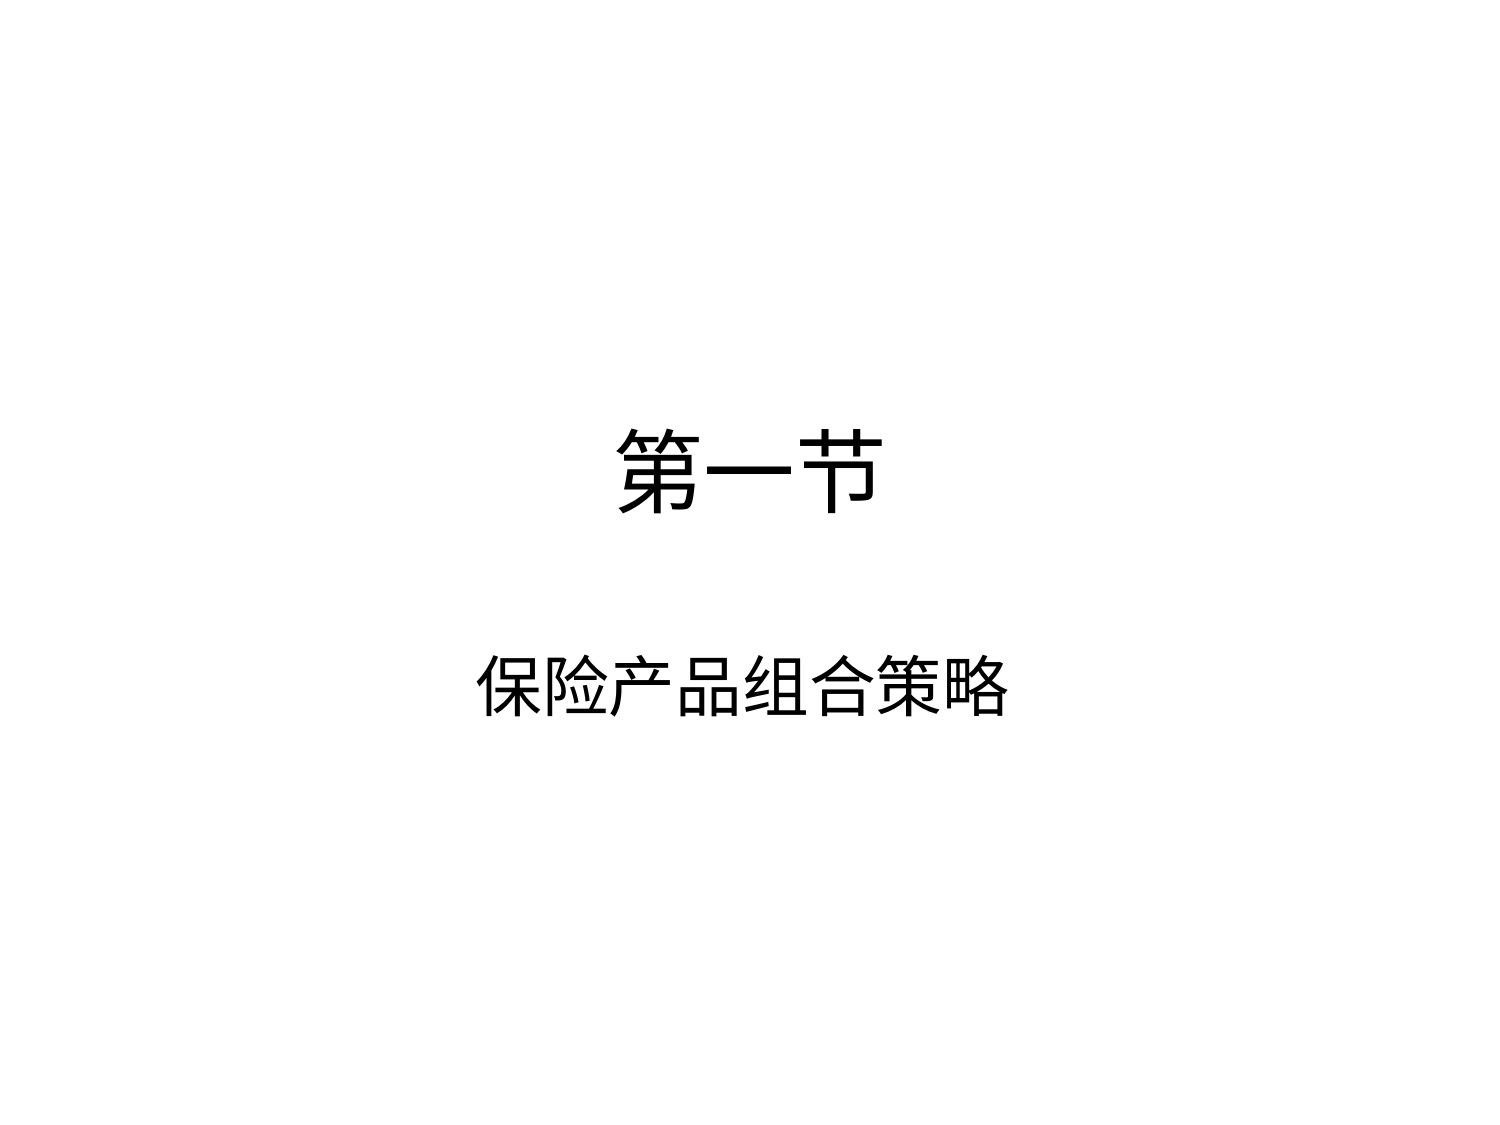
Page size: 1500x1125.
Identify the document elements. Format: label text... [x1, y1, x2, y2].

title 第一节 [112, 349, 1388, 591]
subtitle 保险产品组合策略 [225, 637, 1275, 925]
